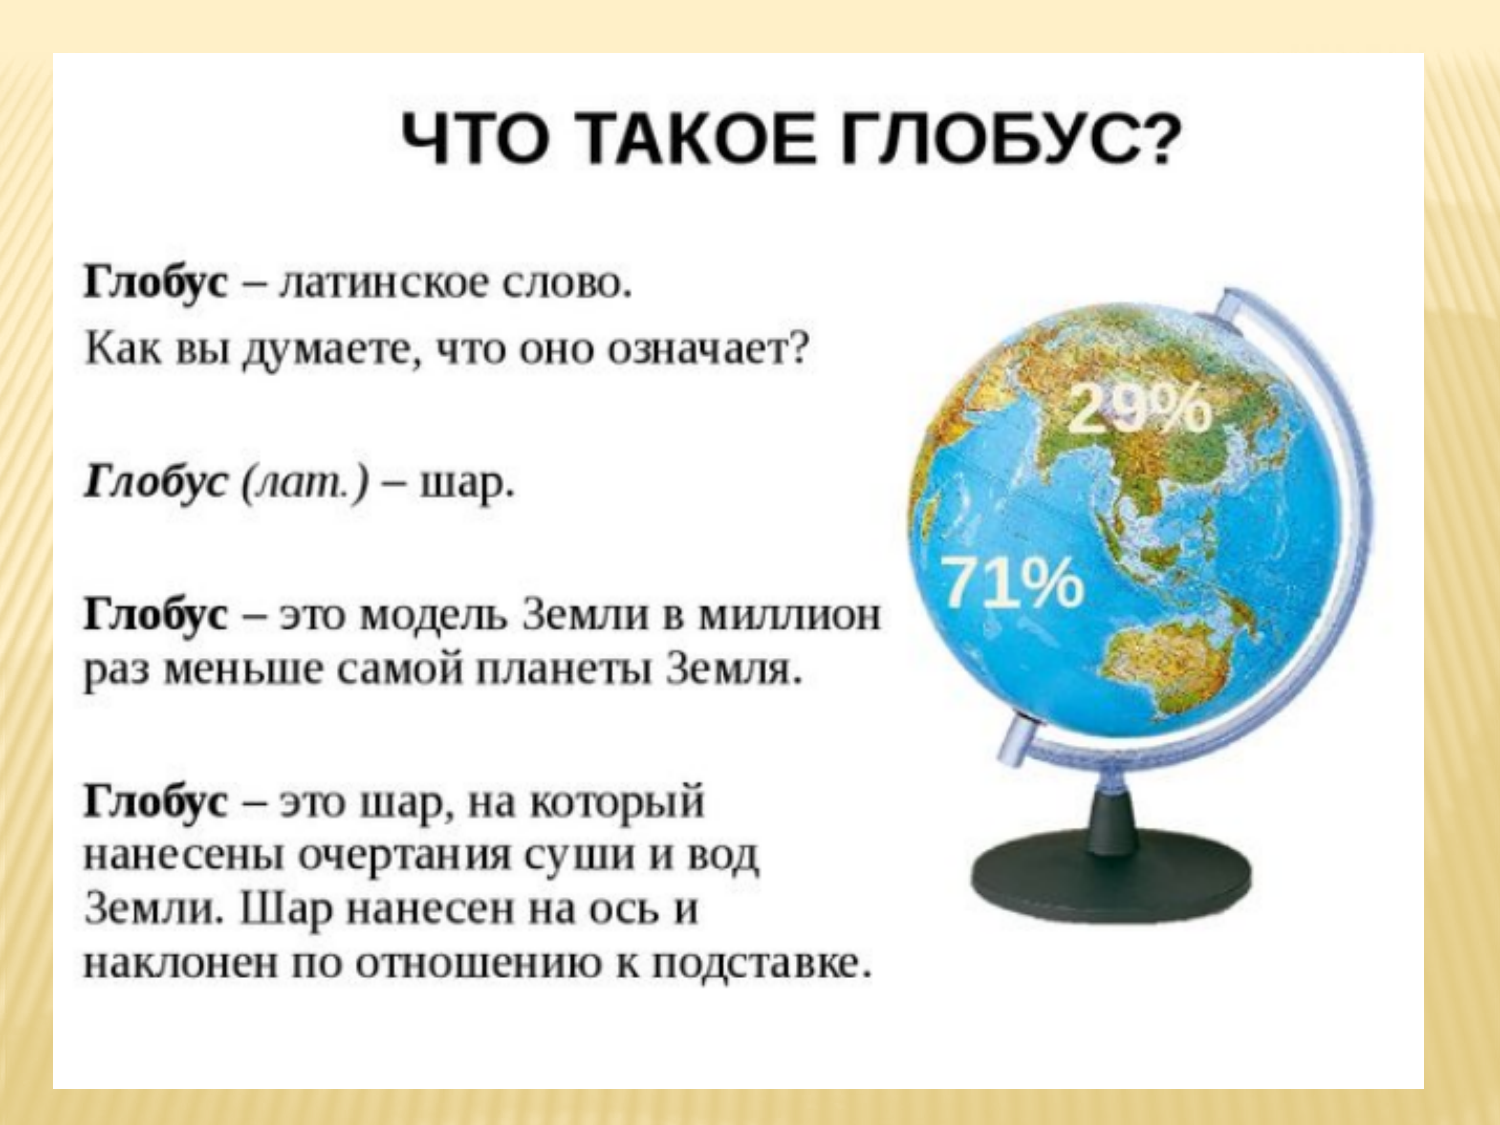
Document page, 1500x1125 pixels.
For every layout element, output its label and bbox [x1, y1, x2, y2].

picture [52, 53, 1424, 1090]
